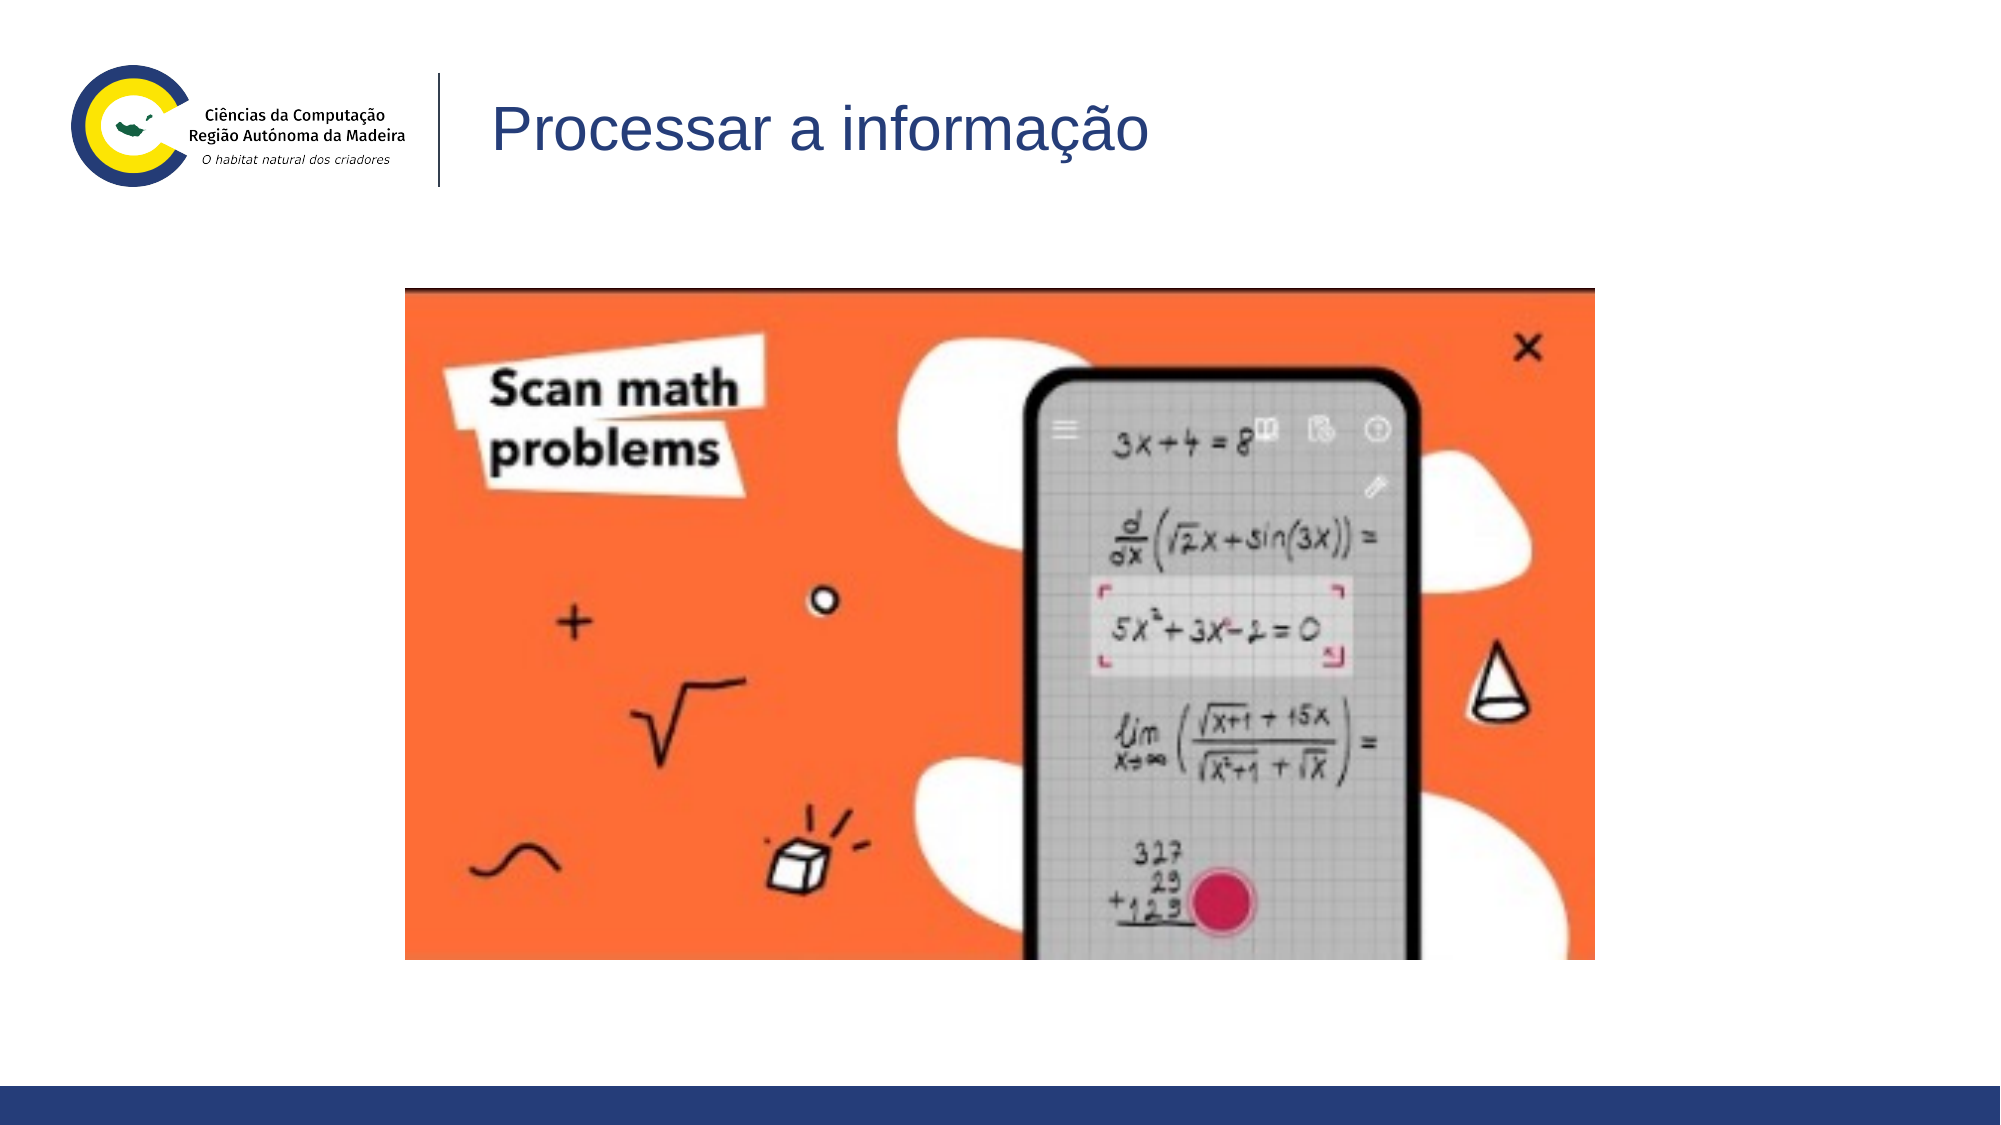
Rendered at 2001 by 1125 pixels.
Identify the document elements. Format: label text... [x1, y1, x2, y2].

text_box [0, 1085, 2000, 1125]
text_box Processar a informação [476, 80, 1167, 171]
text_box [71, 65, 440, 188]
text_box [404, 287, 1596, 961]
